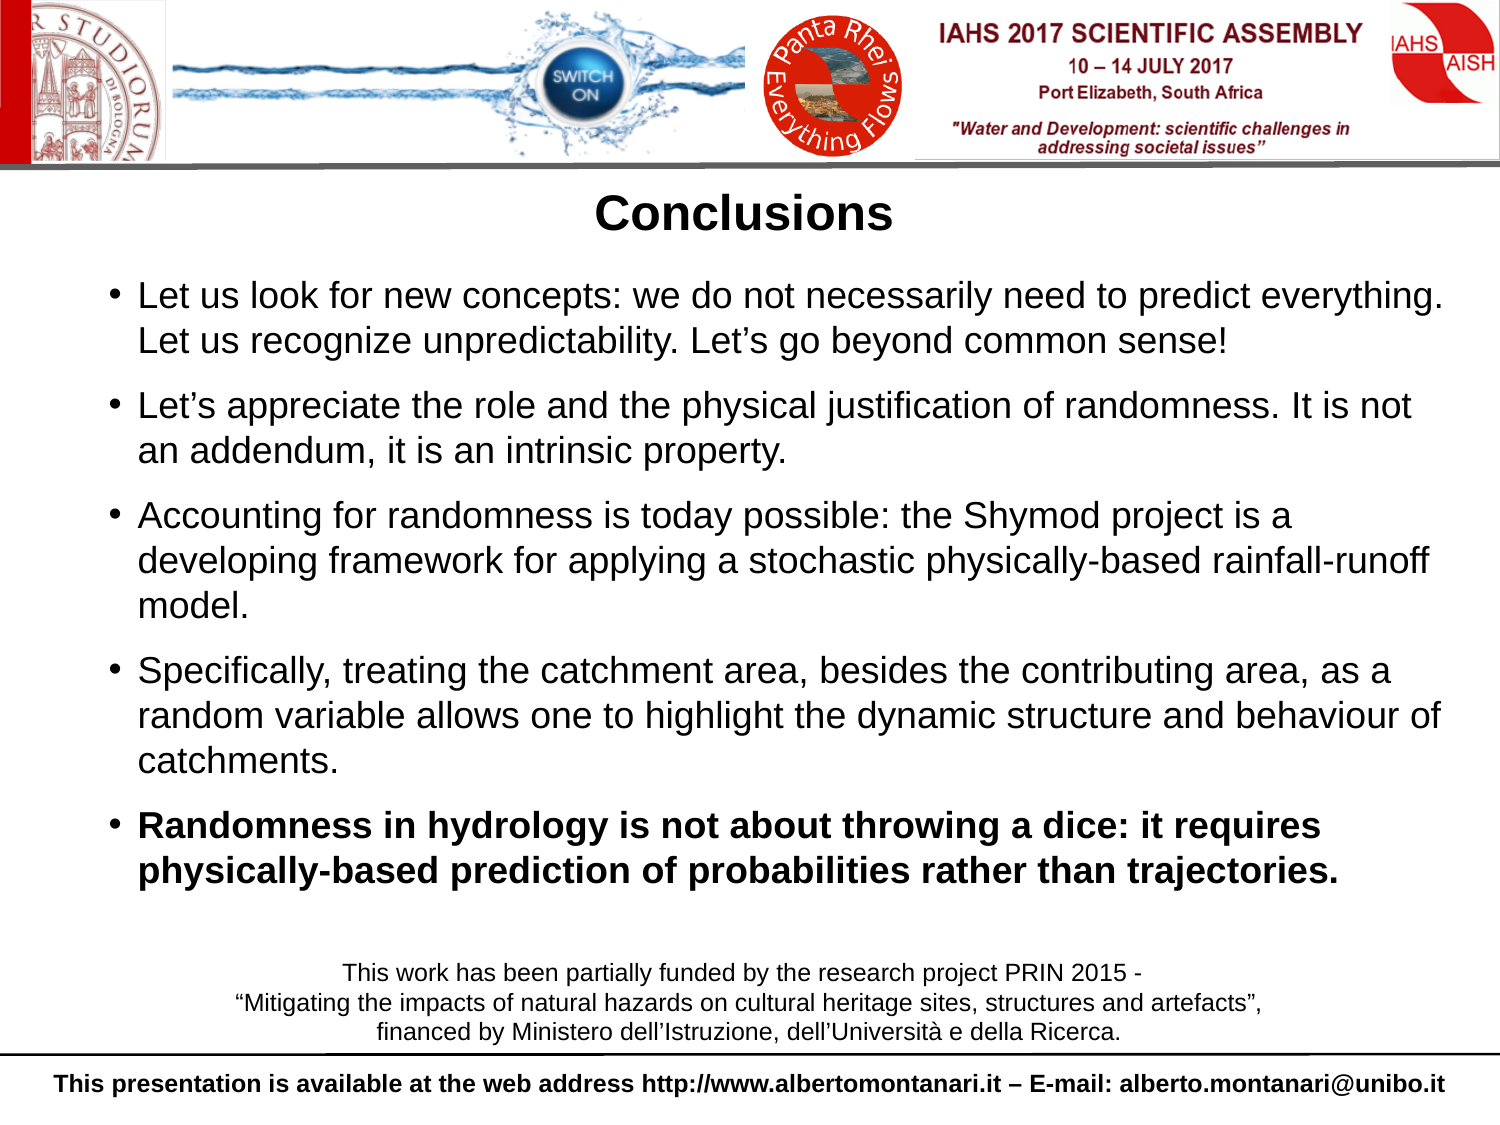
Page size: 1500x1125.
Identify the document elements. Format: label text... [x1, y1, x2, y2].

text_box Let us look for new concepts: we do not necessarily need to predict everything. Let us recognize unpredictability. Let’s go beyond common sense! Let’s appreciate the role and the physical justification of randomness. It is not an addendum, it is an intrinsic property. Accounting for randomness is today possible: the Shymod project is a developing framework for applying a stochastic physically-based rainfall-runoff model. Specifically, treating the catchment area, besides the contributing area, as a random variable allows one to highlight the dynamic structure and behaviour of catchments. Randomness in hydrology is not about throwing a dice: it requires physically-based prediction of probabilities rather than trajectories. [93, 263, 1465, 989]
text_box This work has been partially funded by the research project PRIN 2015 - “Mitigating the impacts of natural hazards on cultural heritage sites, structures and artefacts”, financed by Ministero dell’Istruzione, dell’Università e della Ricerca. [70, 948, 1430, 1054]
picture [750, 0, 1500, 172]
picture [172, 2, 745, 161]
text_box Conclusions [41, 172, 1447, 248]
picture [31, 0, 167, 161]
